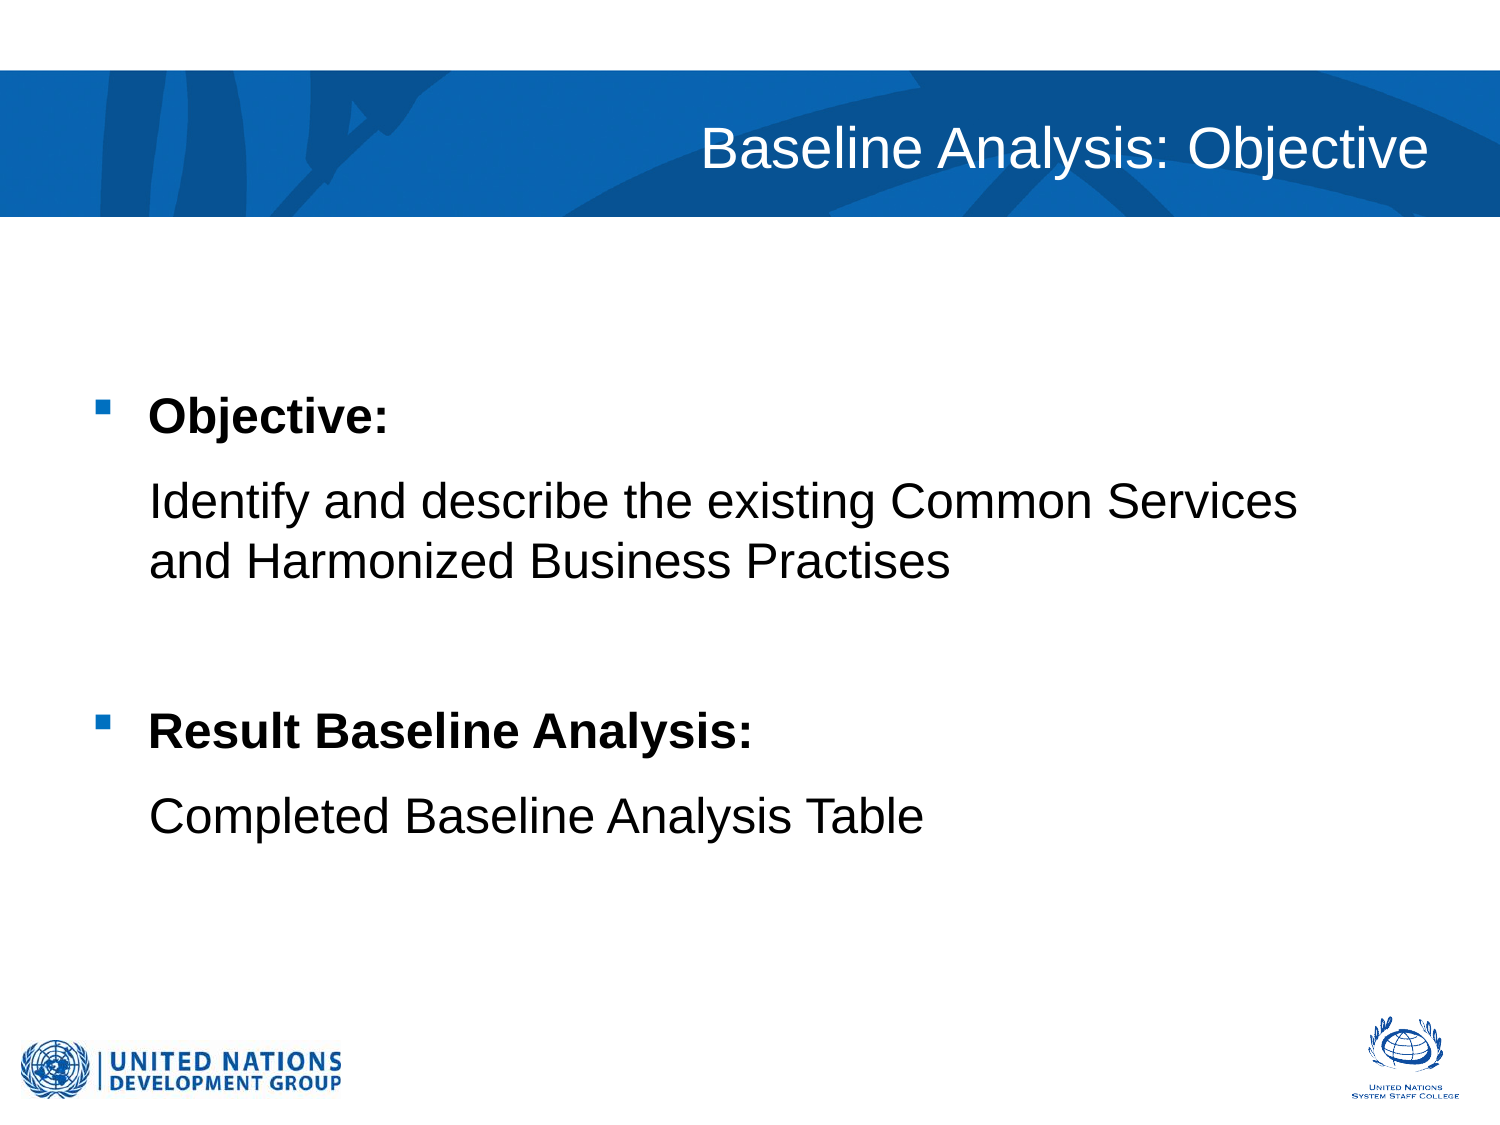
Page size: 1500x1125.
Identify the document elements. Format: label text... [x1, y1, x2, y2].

list Objective: Identify and describe the existing Common Services and Harmonized Business Practises Result Baseline Analysis: Completed Baseline Analysis Table [76, 290, 1352, 966]
picture [1352, 1016, 1459, 1099]
picture [21, 1040, 341, 1099]
title Baseline Analysis: Objective [171, 94, 1447, 195]
picture [0, 70, 1500, 217]
